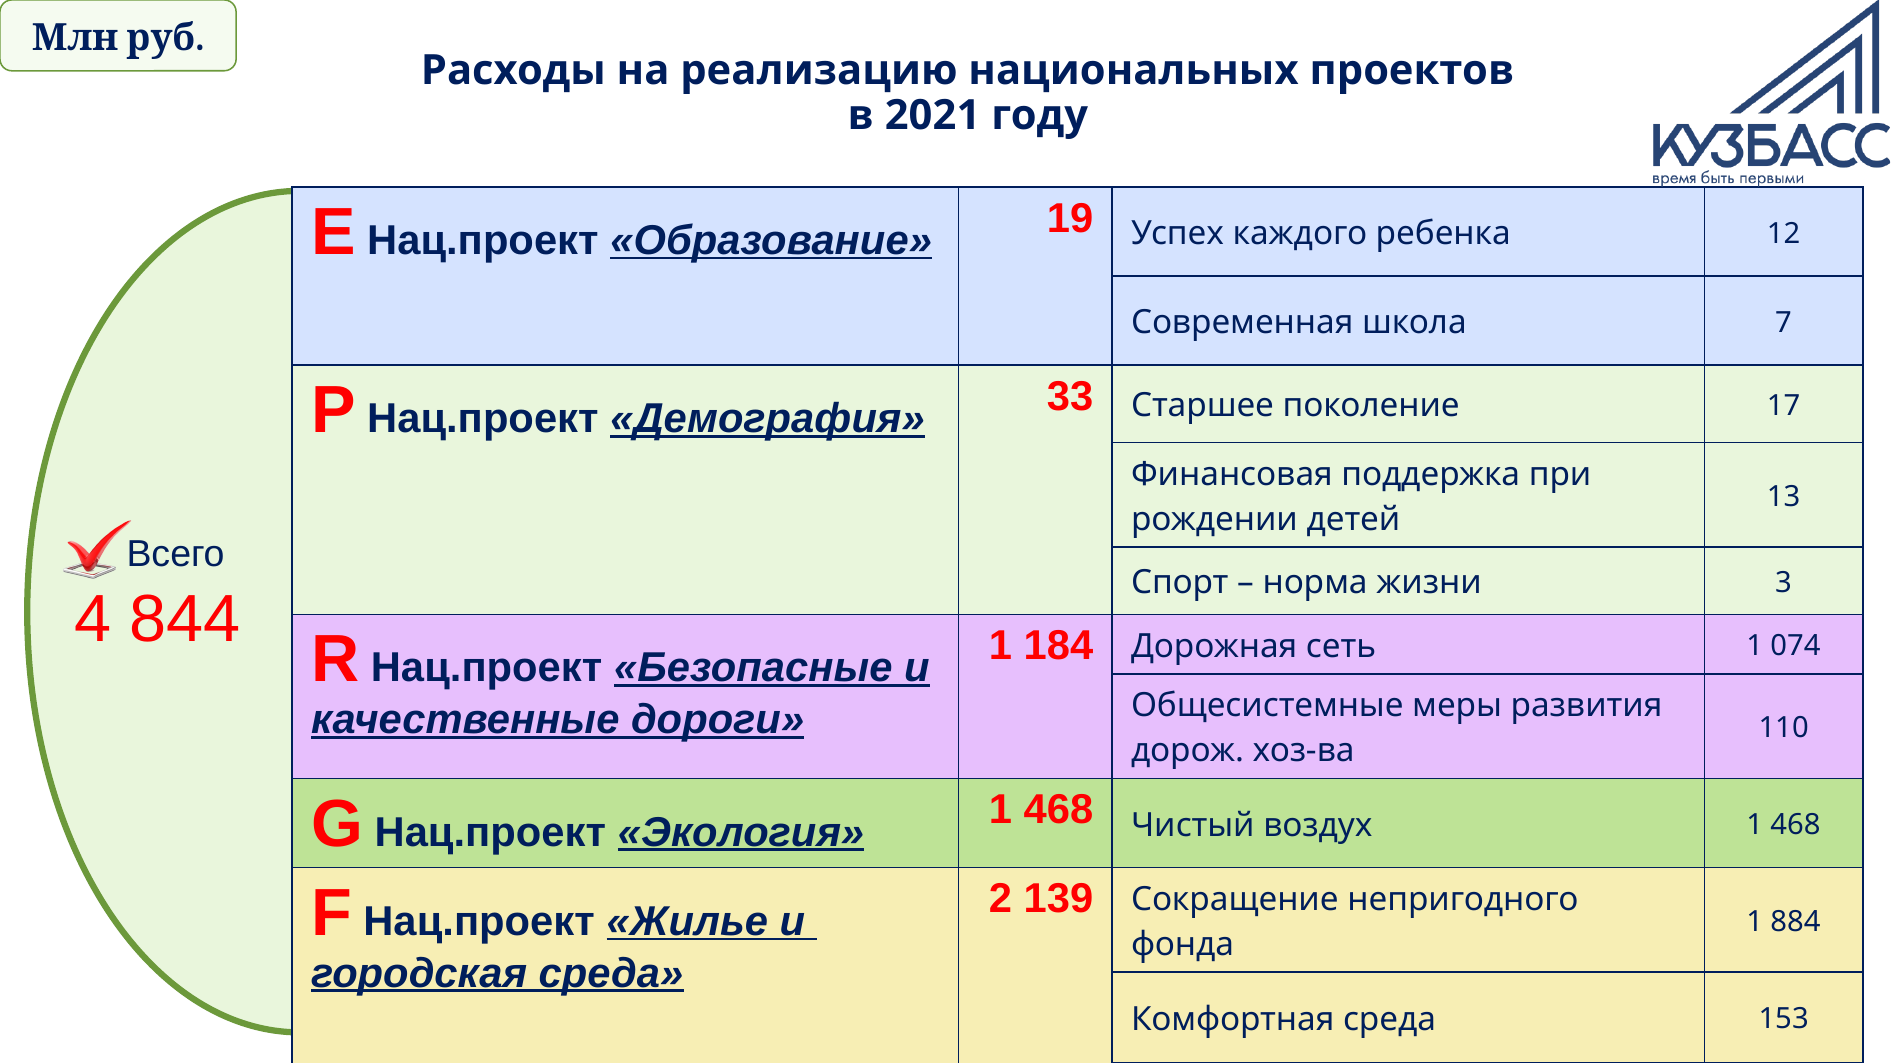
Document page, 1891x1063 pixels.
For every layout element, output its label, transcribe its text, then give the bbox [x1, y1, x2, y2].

table_cell Финансовая поддержка при рождении детей [1113, 443, 1704, 546]
table_cell 153 [1705, 973, 1862, 1062]
table_cell 1 074 [1705, 615, 1862, 673]
table_cell Общесистемные меры развития дорож. хоз-ва [1113, 675, 1704, 778]
table_cell 2 139 [959, 868, 1111, 1063]
table_cell 17 [1705, 366, 1862, 442]
picture [1653, 0, 1891, 187]
table_cell 3 [1705, 548, 1862, 614]
table_cell Современная школа [1113, 277, 1704, 364]
table_cell Дорожная сеть [1113, 615, 1704, 673]
table_cell R Нац.проект «Безопасные и качественные дороги» [293, 615, 958, 778]
table_cell 1 184 [959, 615, 1111, 778]
table_cell G Нац.проект «Экология» [293, 779, 958, 867]
table_cell Р Нац.проект «Демография» [293, 366, 958, 614]
text_box Всего 4 844 [59, 522, 256, 662]
table_cell Комфортная среда [1113, 973, 1704, 1062]
table_cell Сокращение непригодного фонда [1113, 868, 1704, 971]
table_cell 1 468 [1705, 779, 1862, 867]
table_cell 110 [1705, 675, 1862, 778]
table_header Успех каждого ребенка [1113, 188, 1704, 275]
table_cell F Нац.проект «Жилье и городская среда» [293, 868, 958, 1063]
text_box [24, 187, 291, 1036]
table_header 19 [959, 188, 1111, 364]
table_header 12 [1705, 200, 1862, 275]
table_cell Спорт – норма жизни [1113, 548, 1704, 614]
table_header Е Нац.проект «Образование» [293, 188, 958, 364]
table_cell 1 468 [959, 779, 1111, 867]
text_box Млн руб. [0, 0, 240, 74]
picture [41, 514, 149, 586]
table_cell Чистый воздух [1113, 779, 1704, 867]
table_cell 33 [959, 366, 1111, 614]
table_cell 1 884 [1705, 868, 1862, 971]
table_cell Старшее поколение [1113, 366, 1704, 442]
table_cell 13 [1705, 443, 1862, 546]
title Расходы на реализацию национальных проектов в 2021 году [329, 0, 1607, 147]
table_cell 7 [1705, 277, 1862, 364]
